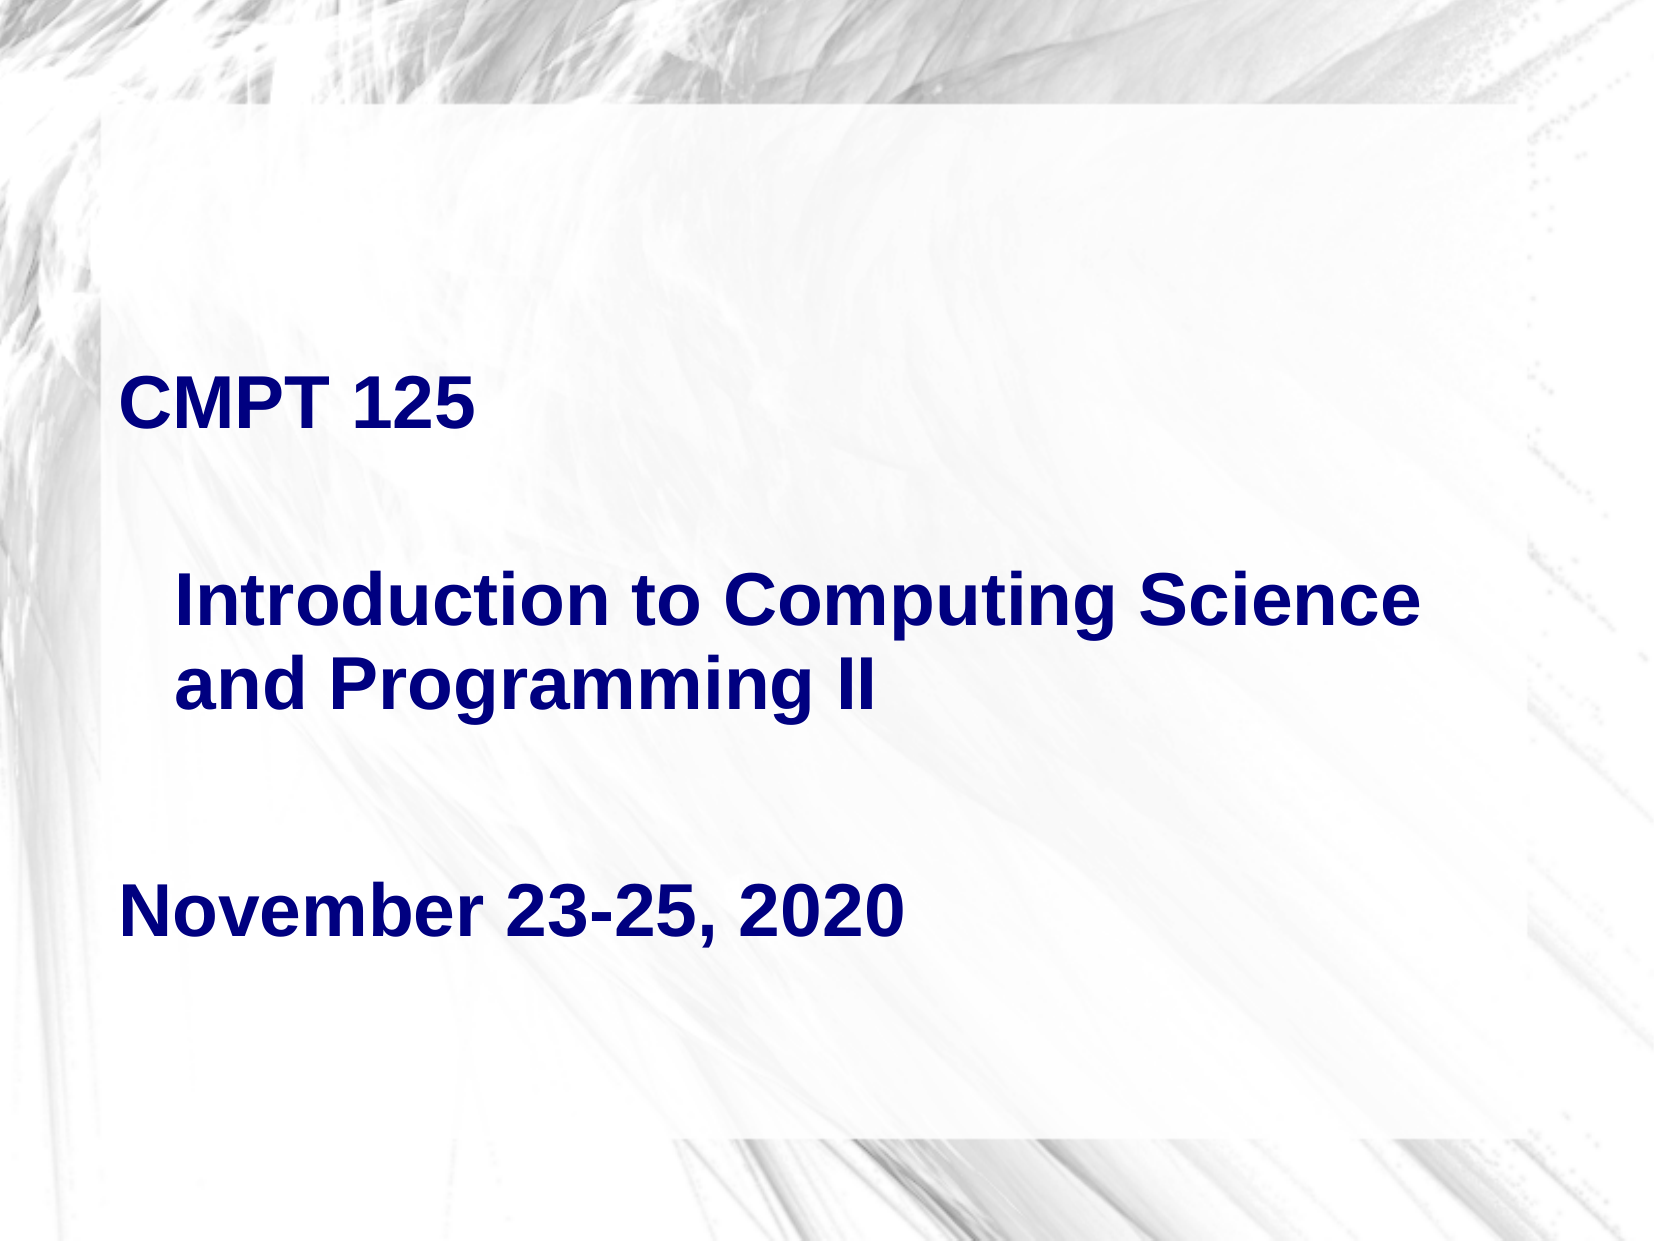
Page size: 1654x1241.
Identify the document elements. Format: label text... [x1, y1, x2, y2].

list CMPT 125 Introduction to Computing Science and Programming II November 23-25, 2020 [118, 236, 1571, 1171]
picture [0, 0, 1654, 1241]
